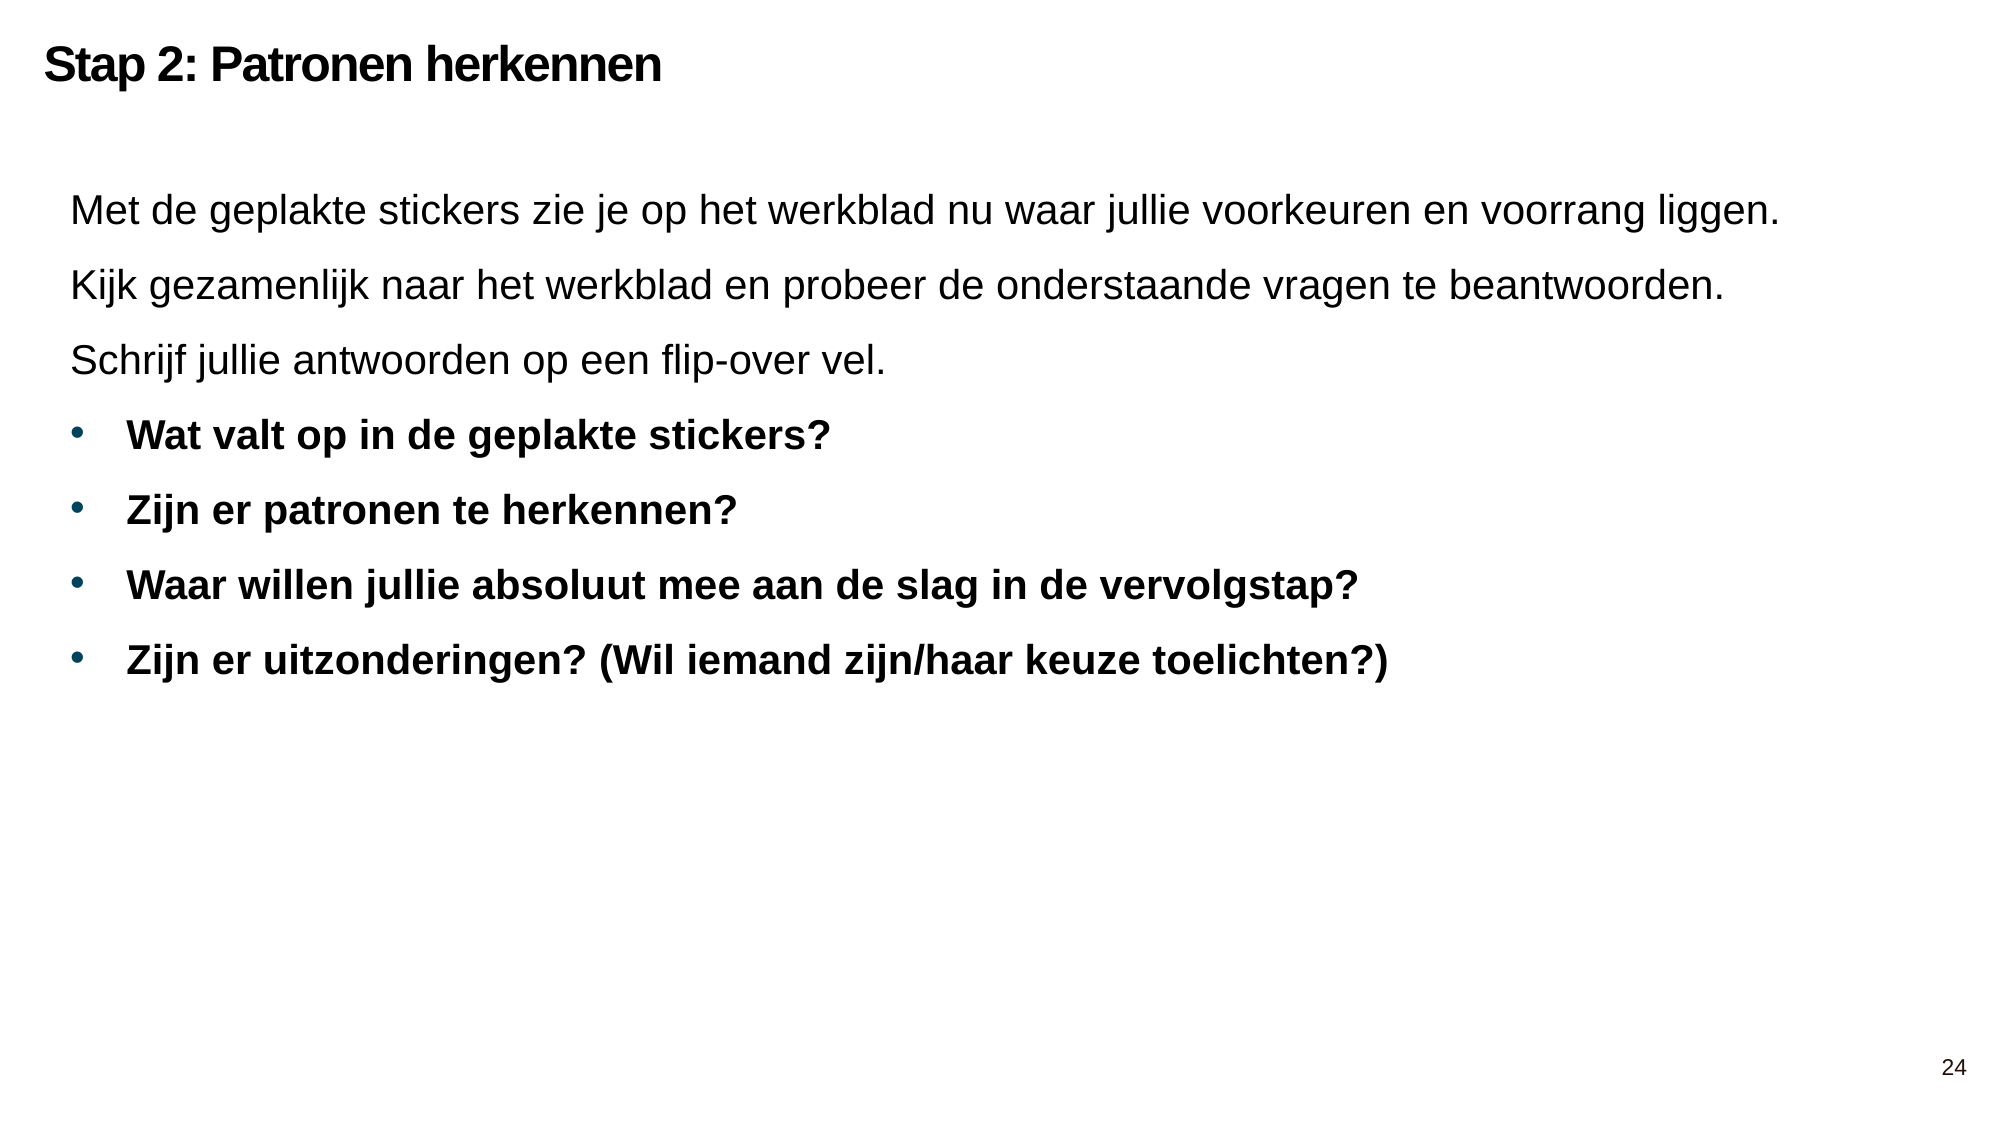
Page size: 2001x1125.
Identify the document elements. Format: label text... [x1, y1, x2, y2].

text_box Stap 2: Patronen herkennen [35, 34, 1765, 111]
slide_number 24 [1932, 1043, 2000, 1090]
text_box Met de geplakte stickers zie je op het werkblad nu waar jullie voorkeuren en voorrang liggen. Kijk gezamenlijk naar het werkblad en probeer de onderstaande vragen te beantwoorden. Schrijf jullie antwoorden op een flip-over vel. Wat valt op in de geplakte stickers? Zijn er patronen te herkennen? Waar willen jullie absoluut mee aan de slag in de vervolgstap? Zijn er uitzonderingen? (Wil iemand zijn/haar keuze toelichten?) [62, 153, 1793, 615]
